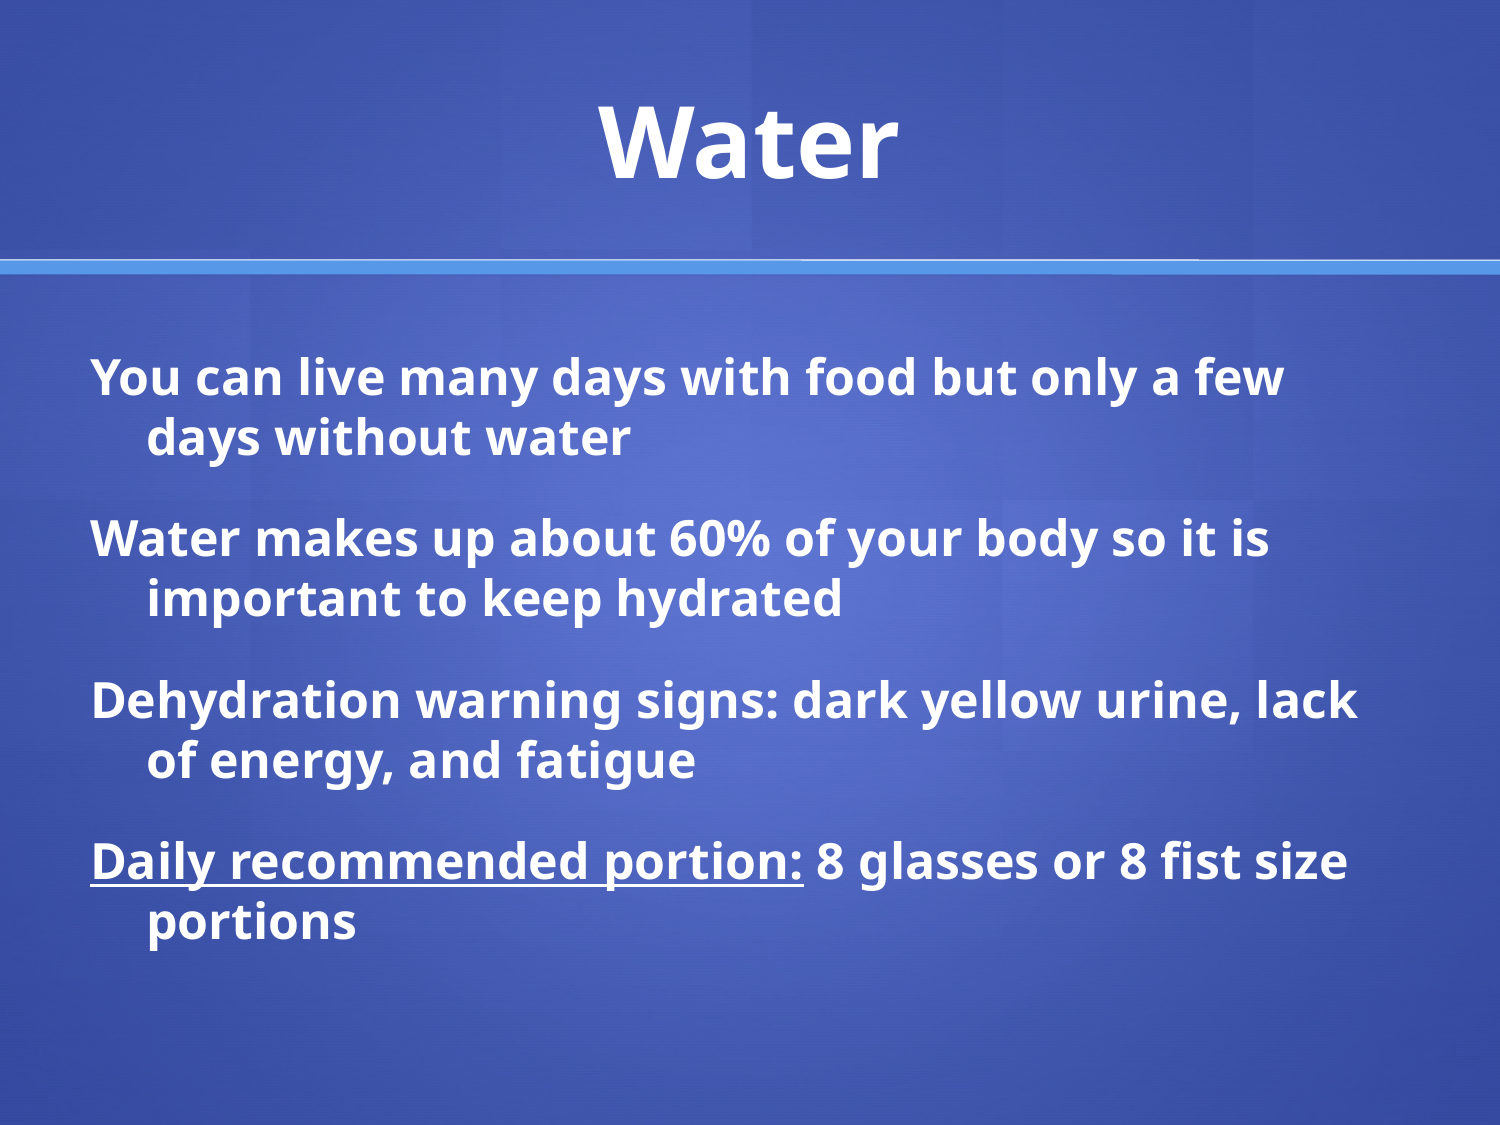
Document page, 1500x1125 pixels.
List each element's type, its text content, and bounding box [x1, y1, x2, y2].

list You can live many days with food but only a few days without water Water makes up about 60% of your body so it is important to keep hydrated Dehydration warning signs: dark yellow urine, lack of energy, and fatigue Daily recommended portion: 8 glasses or 8 fist size portions [75, 337, 1425, 988]
title Water [75, 45, 1425, 233]
